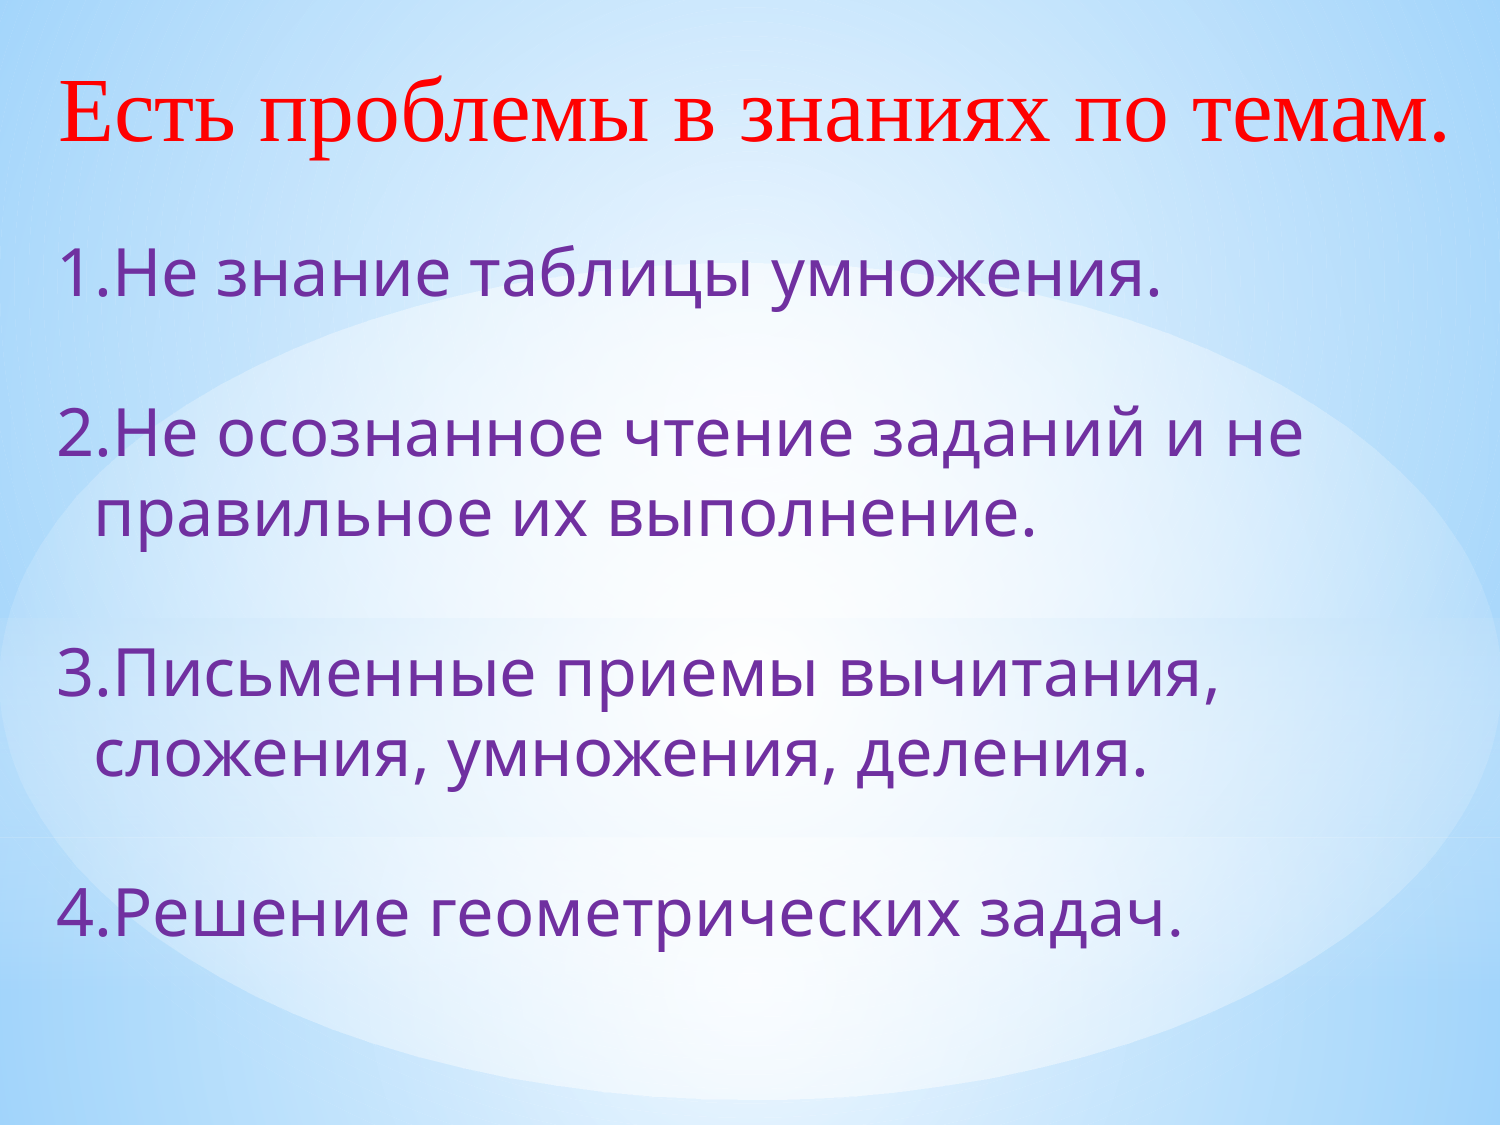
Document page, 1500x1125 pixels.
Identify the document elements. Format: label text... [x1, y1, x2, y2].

text_box Есть проблемы в знаниях по темам. Не знание таблицы умножения. Не осознанное чтение заданий и не правильное их выполнение. Письменные приемы вычитания, сложения, умножения, деления. Решение геометрических задач. [41, 42, 1471, 958]
